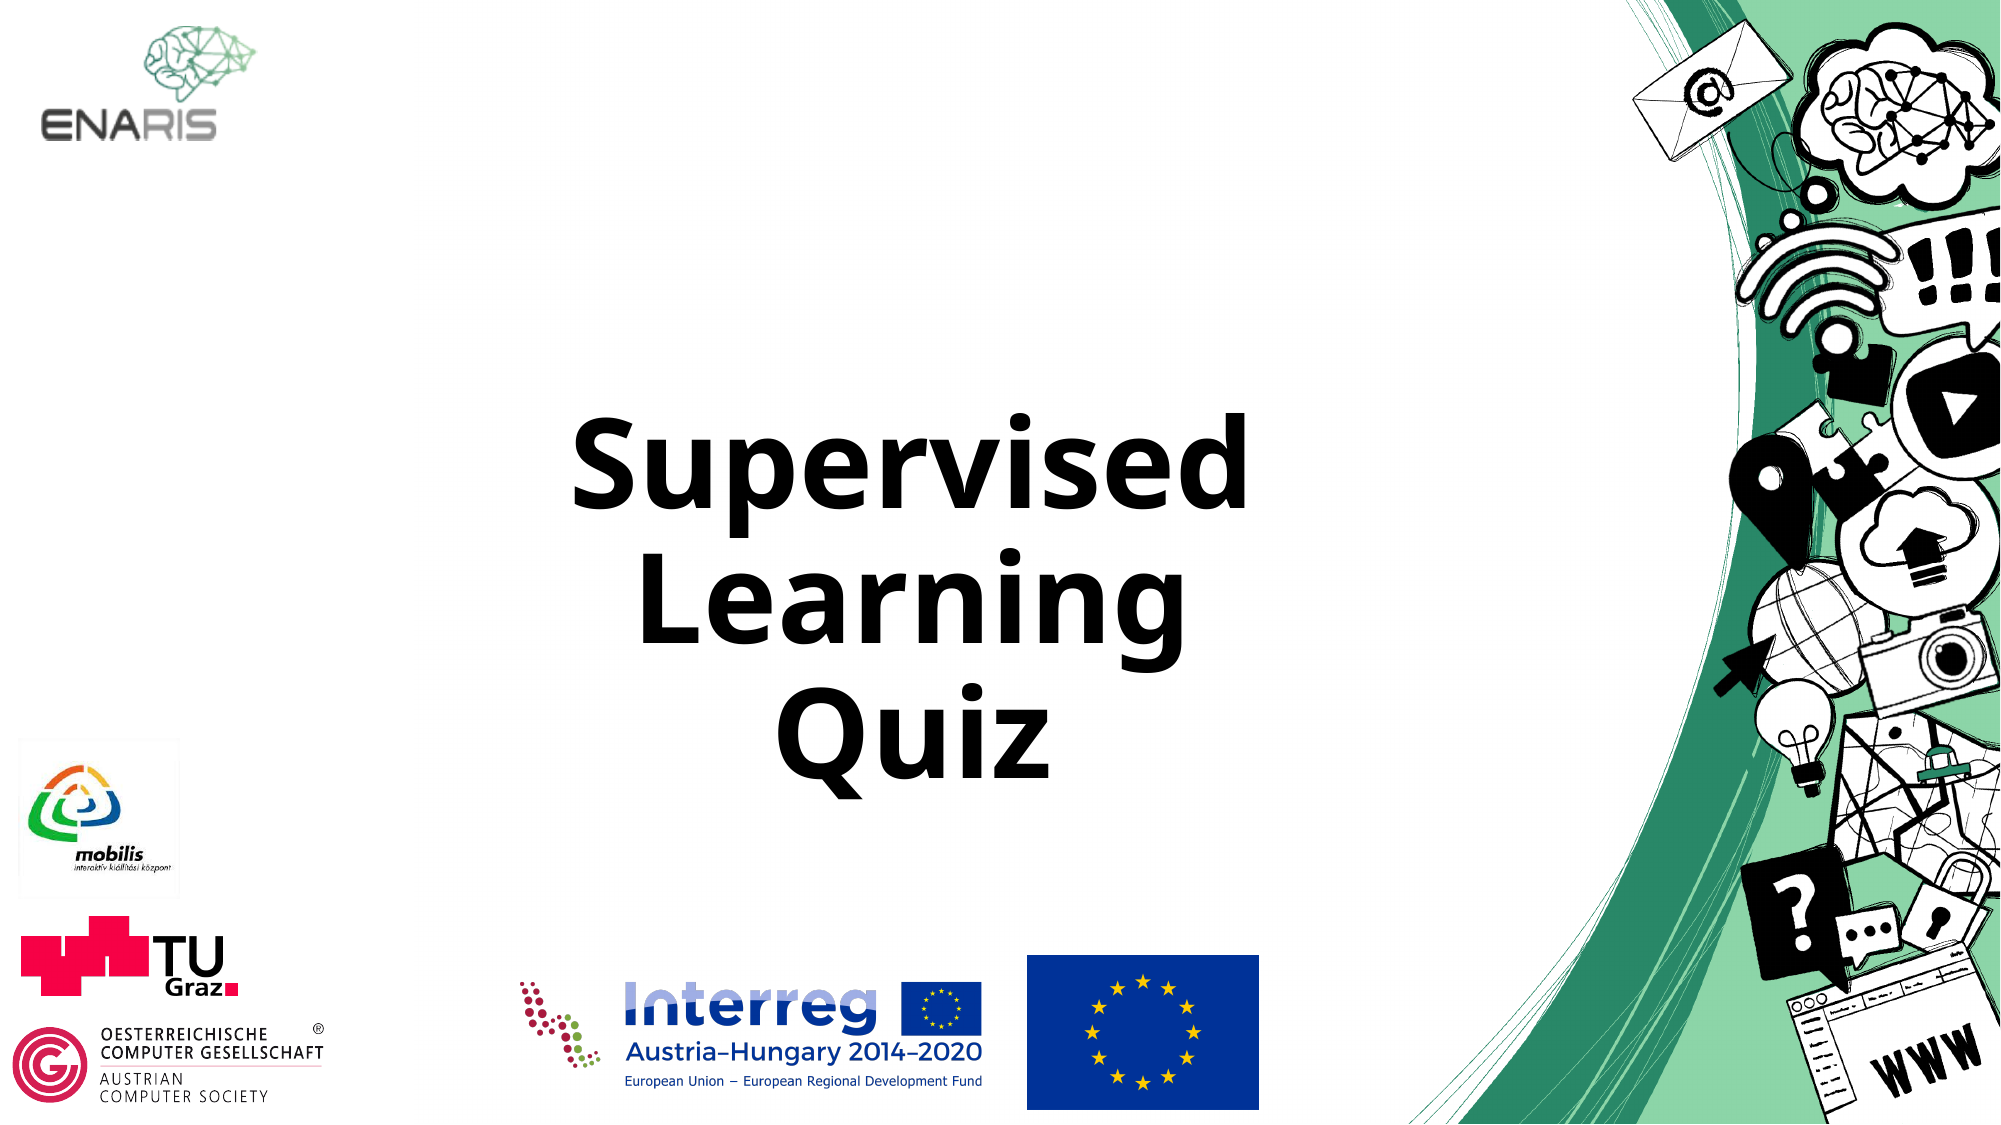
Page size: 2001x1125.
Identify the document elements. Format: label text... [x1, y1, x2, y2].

title Supervised Learning Quiz [266, 228, 1559, 814]
picture [414, 0, 2001, 1124]
picture [12, 1023, 324, 1103]
picture [21, 916, 238, 996]
picture [41, 26, 258, 141]
picture [18, 738, 180, 899]
